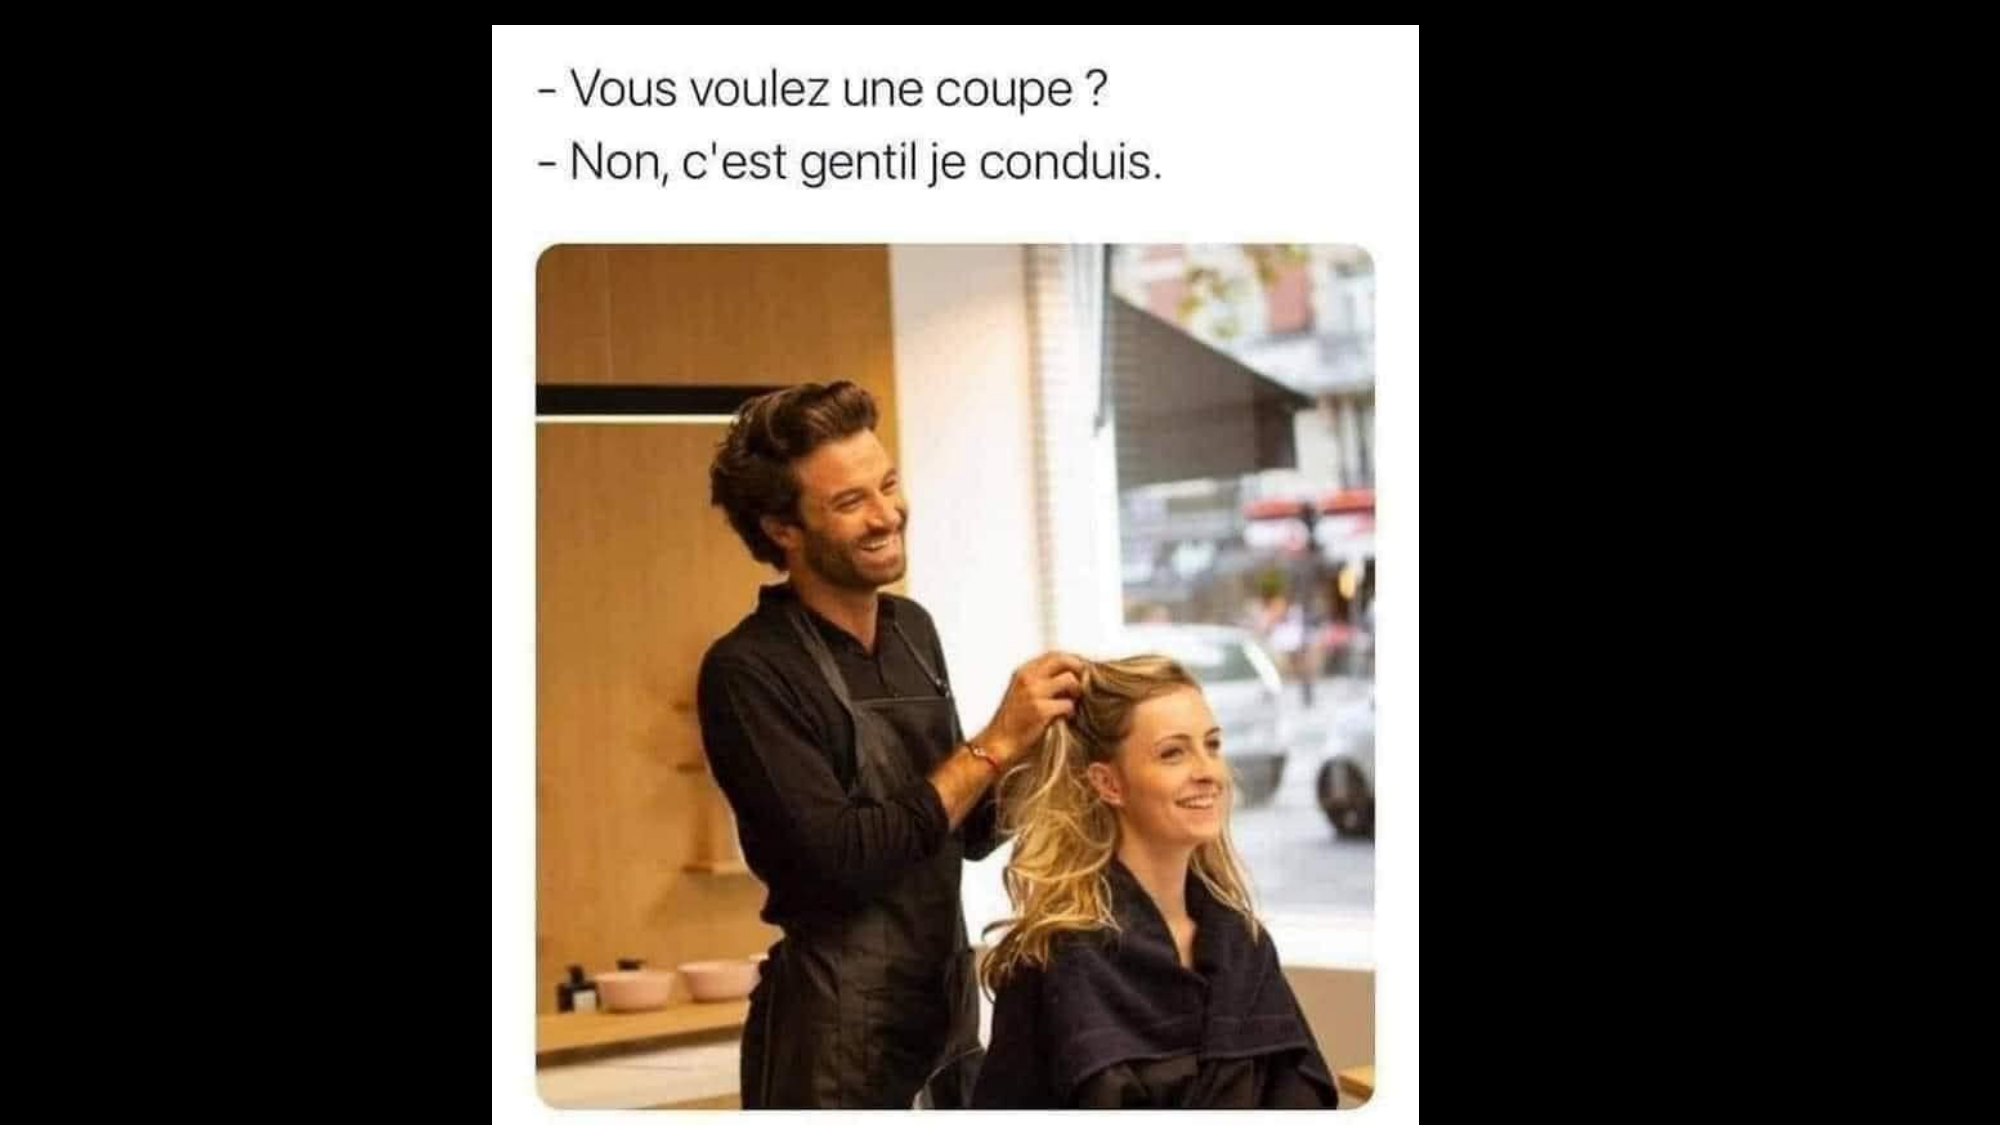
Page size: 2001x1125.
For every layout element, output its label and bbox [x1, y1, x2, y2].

list [491, 25, 1419, 1125]
